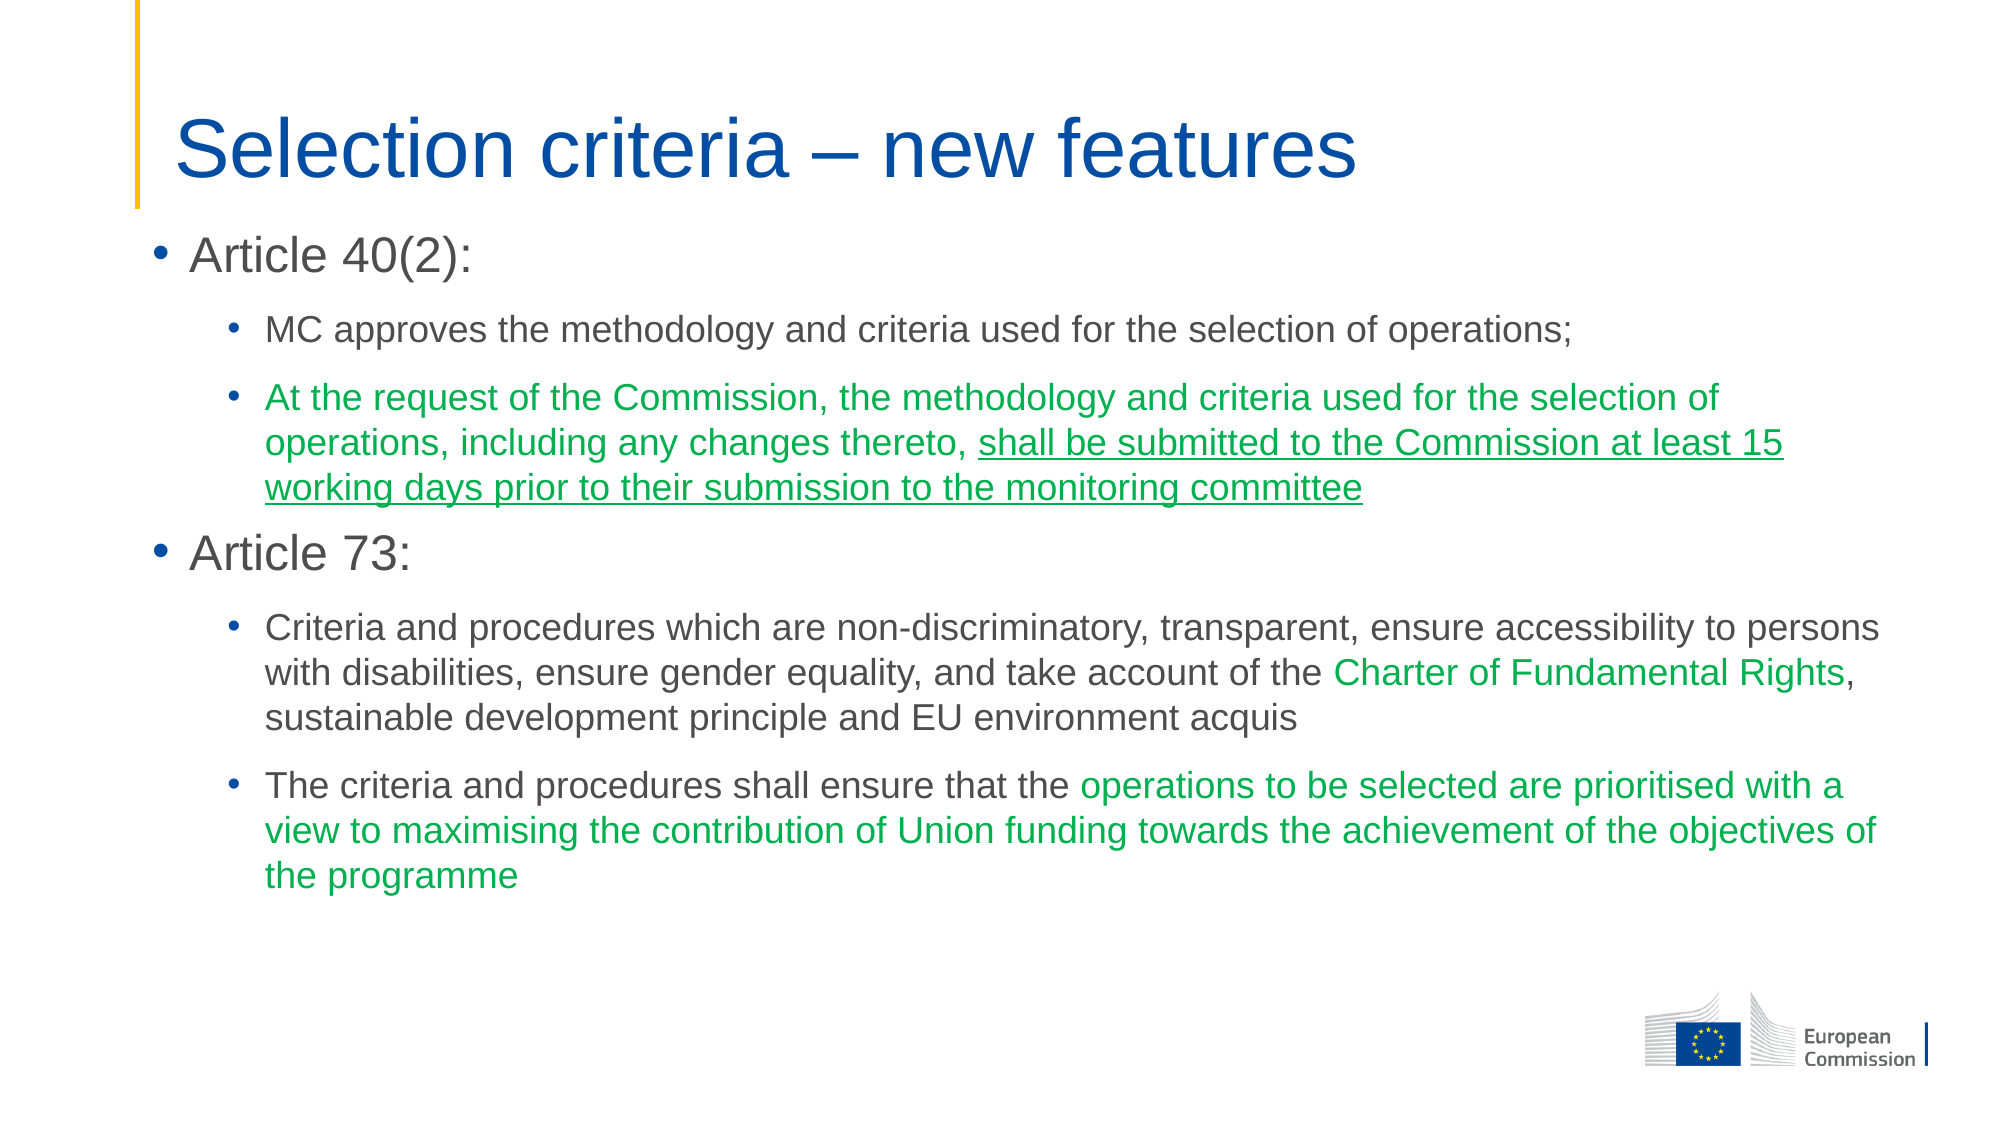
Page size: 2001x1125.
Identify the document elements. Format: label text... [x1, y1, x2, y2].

list Article 40(2): MC approves the methodology and criteria used for the selection of operations; At the request of the Commission, the methodology and criteria used for the selection of operations, including any changes thereto, shall be submitted to the Commission at least 15 working days prior to their submission to the monitoring committee Article 73: Criteria and procedures which are non‑discriminatory, transparent, ensure accessibility to persons with disabilities, ensure gender equality, and take account of the Charter of Fundamental Rights, sustainable development principle and EU environment acquis The criteria and procedures shall ensure that the operations to be selected are prioritised with a view to maximising the contribution of Union funding towards the achievement of the objectives of the programme [137, 214, 1927, 937]
picture [1645, 991, 1928, 1066]
title Selection criteria – new features [159, 79, 1885, 196]
